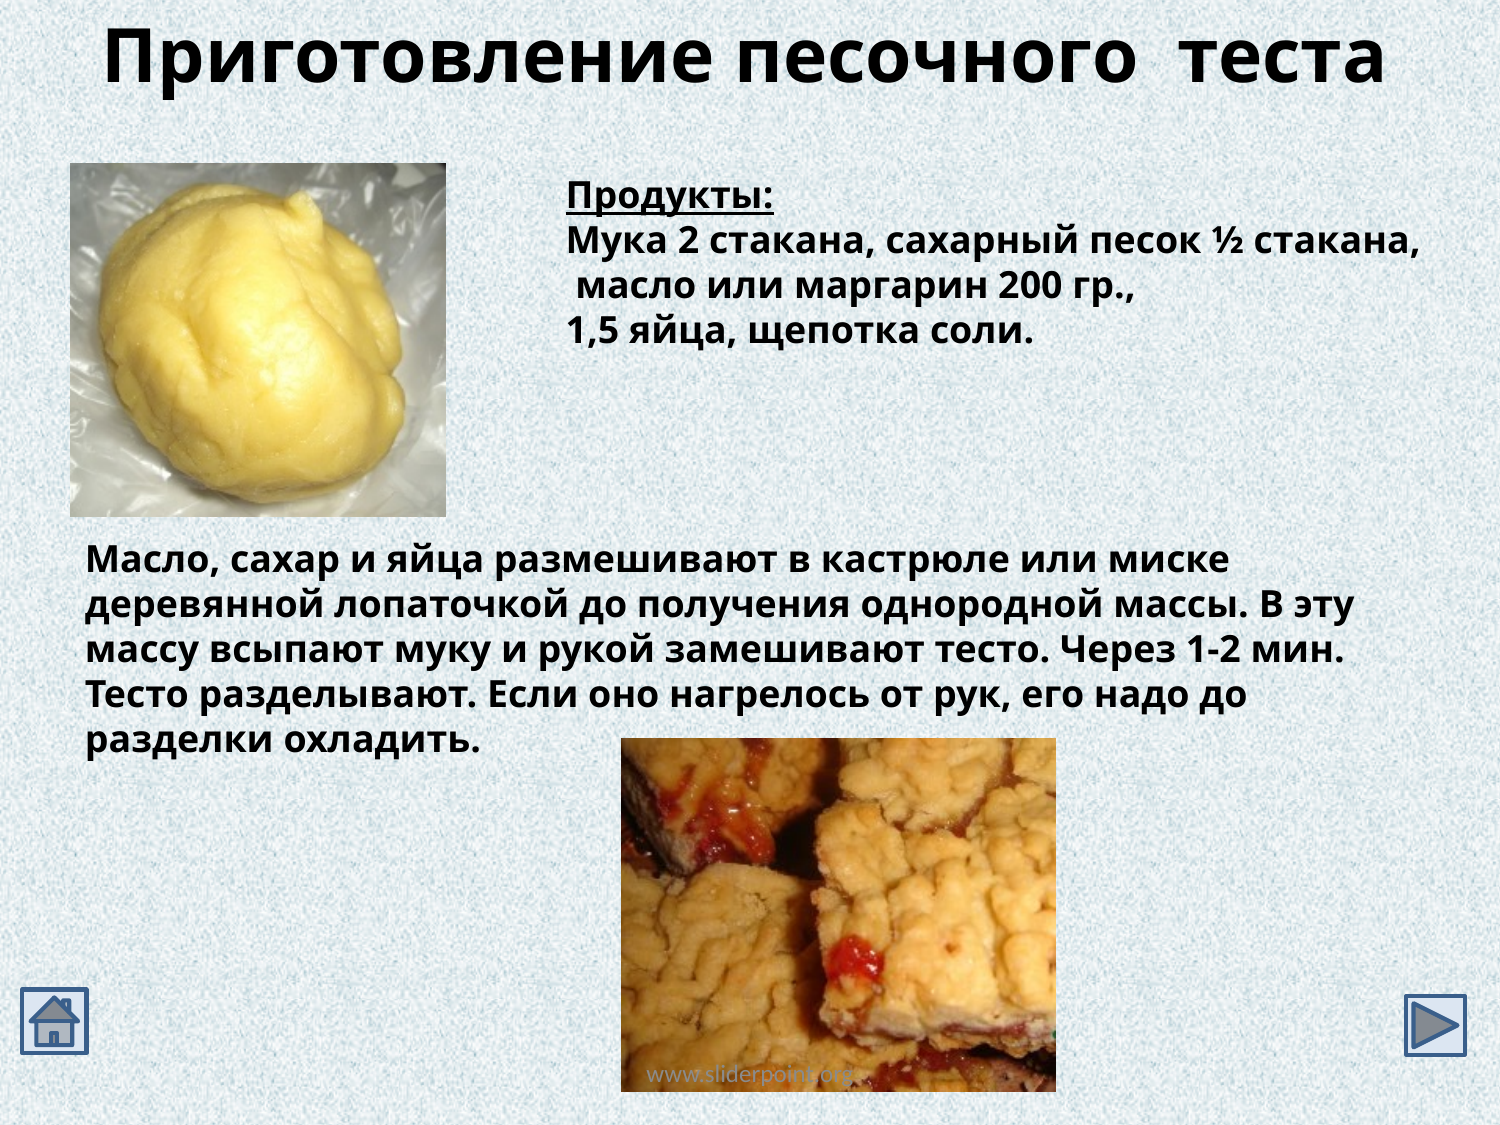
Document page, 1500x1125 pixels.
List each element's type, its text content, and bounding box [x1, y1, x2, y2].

text_box Продукты: Мука 2 стакана, сахарный песок ½ стакана, масло или маргарин 200 гр., 1,5 яйца, щепотка соли. [550, 163, 1442, 359]
text_box [20, 987, 89, 1055]
picture [0, 0, 1500, 1125]
text_box Приготовление песочного теста [70, 0, 1421, 118]
footer www.sliderpoint.org [512, 1042, 988, 1103]
text_box Масло, сахар и яйца размешивают в кастрюле или миске деревянной лопаточкой до получения однородной массы. В эту массу всыпают муку и рукой замешивают тесто. Через 1-2 мин. Тесто разделывают. Если оно нагрелось от рук, его надо до разделки охладить. [70, 527, 1418, 768]
text_box [1404, 994, 1467, 1057]
